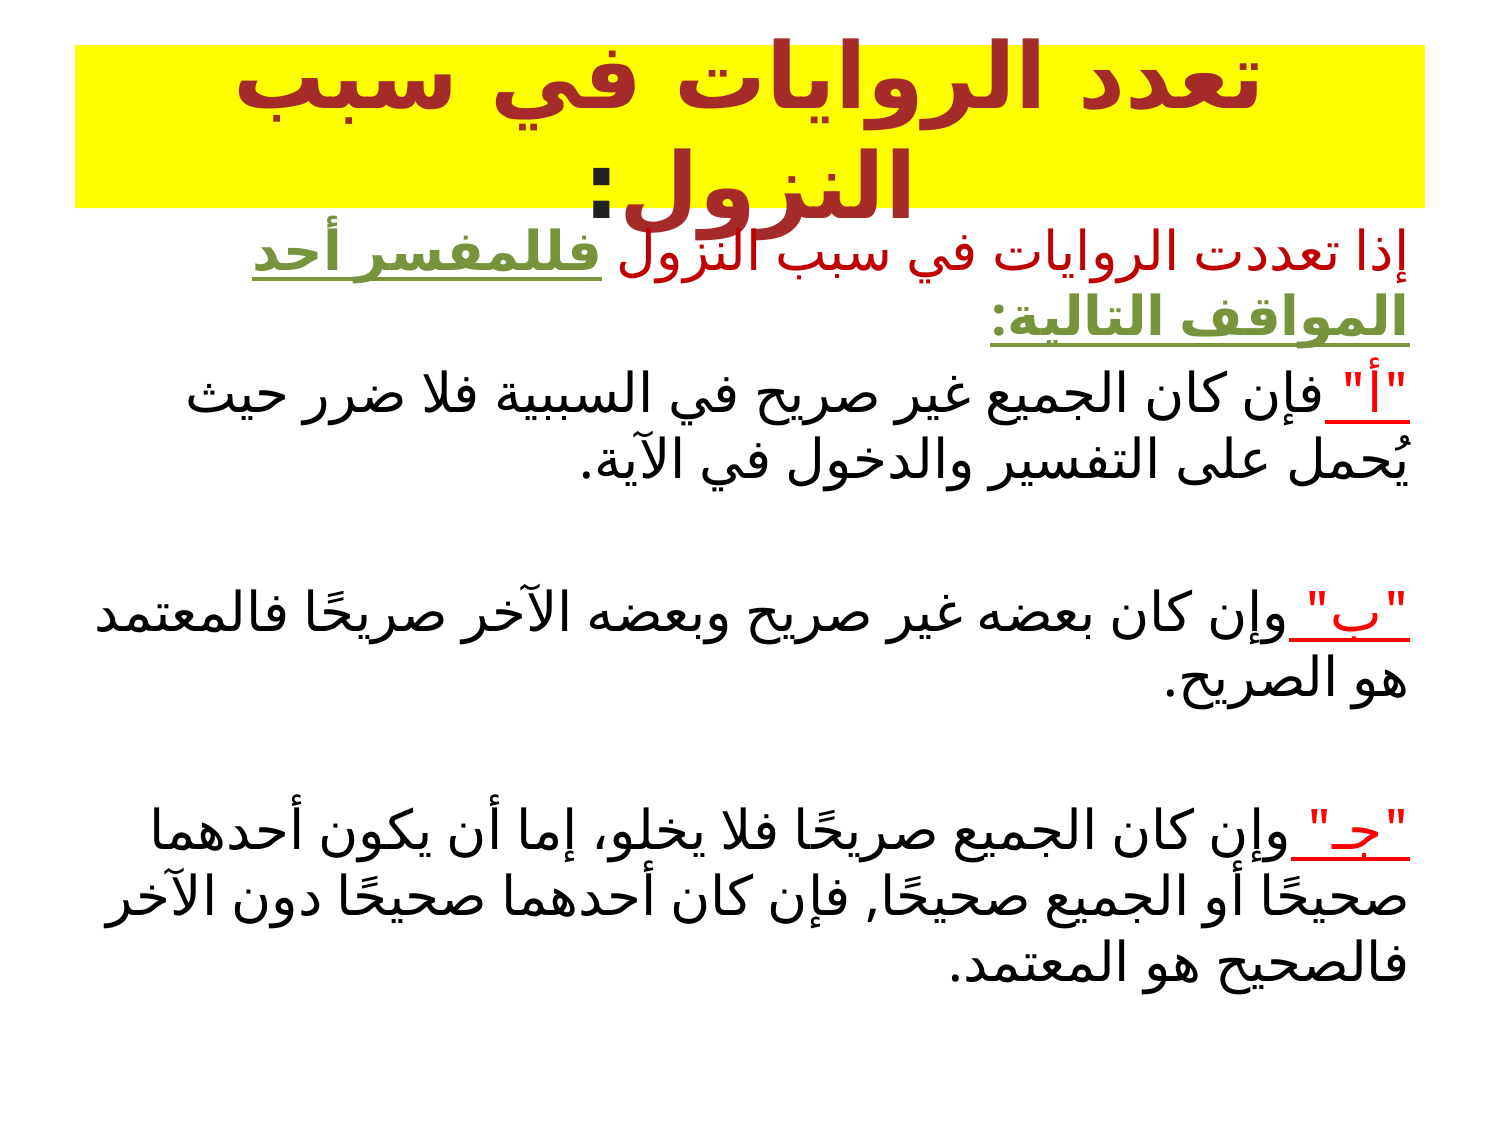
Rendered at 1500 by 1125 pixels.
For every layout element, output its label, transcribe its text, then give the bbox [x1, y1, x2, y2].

list إذا تعددت الروايات في سبب النزول فللمفسر أحد المواقف التالية: "أ" فإن كان الجميع غير صريح في السببية فلا ضرر حيث يُحمل على التفسير والدخول في الآية. "ب" وإن كان بعضه غير صريح وبعضه الآخر صريحًا فالمعتمد هو الصريح. "جـ" وإن كان الجميع صريحًا فلا يخلو، إما أن يكون أحدهما صحيحًا أو الجميع صحيحًا, فإن كان أحدهما صحيحًا دون الآخر فالصحيح هو المعتمد. [75, 208, 1425, 1005]
title تعدد الروايات في سبب النزول: [75, 45, 1425, 208]
